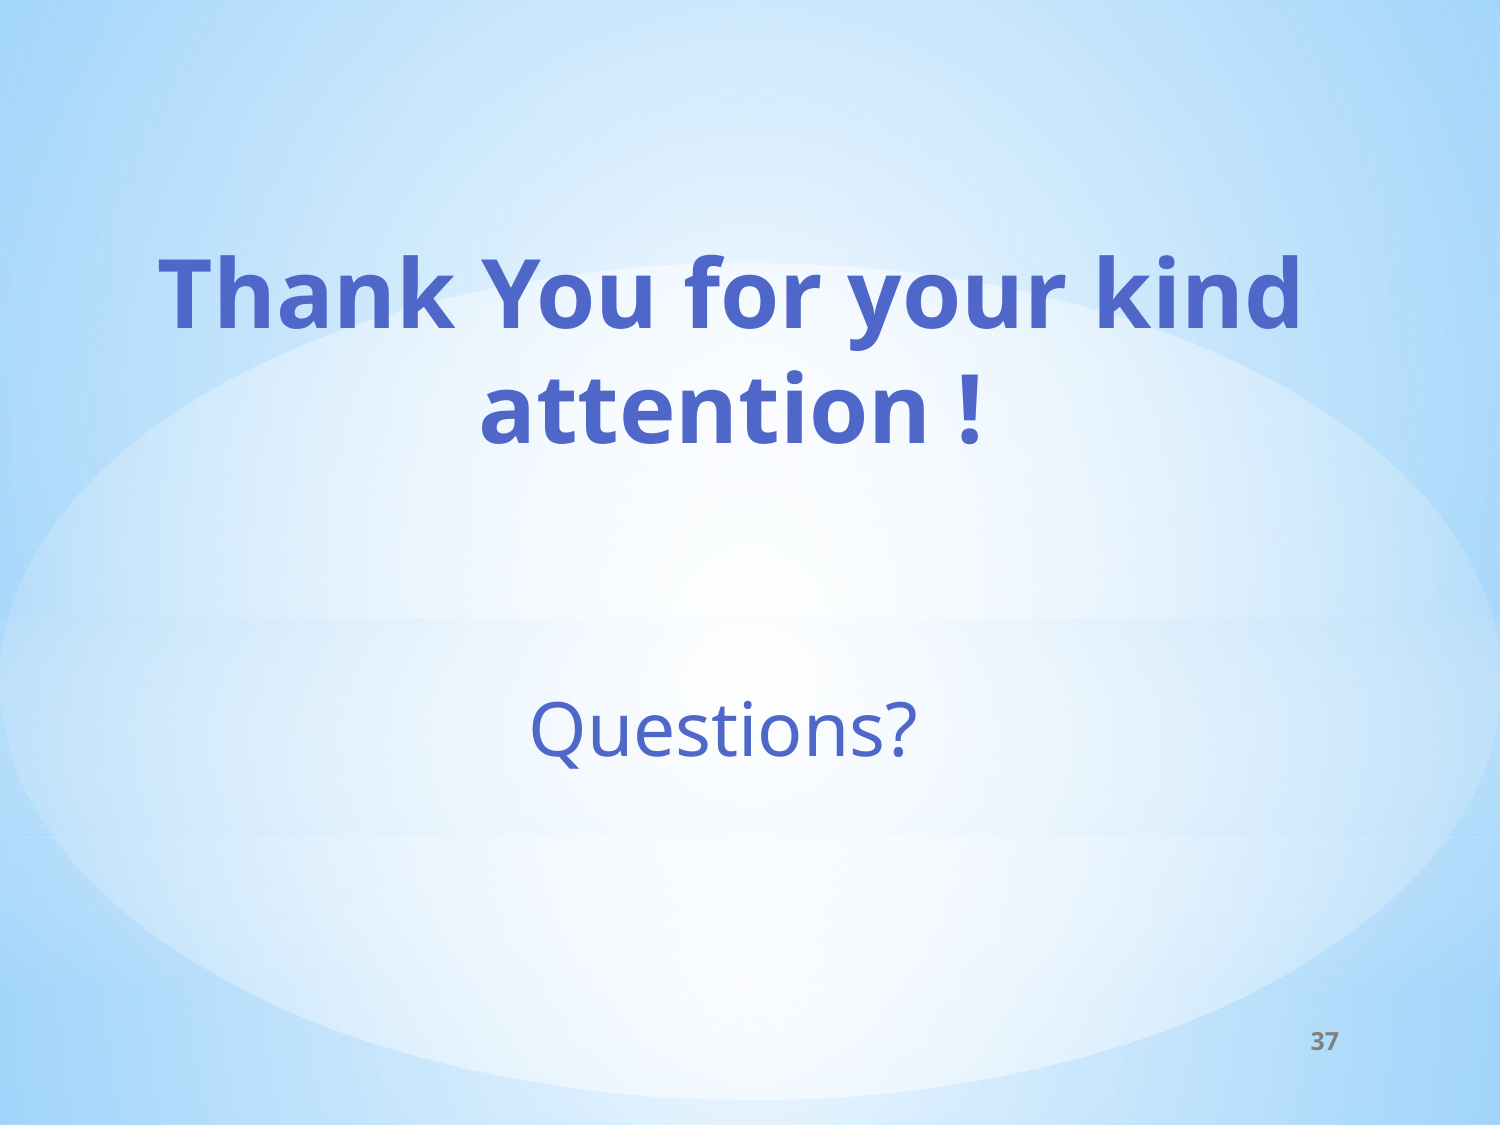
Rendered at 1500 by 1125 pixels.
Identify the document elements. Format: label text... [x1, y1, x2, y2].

slide_number 37 [1175, 1012, 1475, 1073]
text_box Thank You for your kind attention ! [87, 224, 1376, 525]
text_box Questions? [506, 673, 994, 813]
